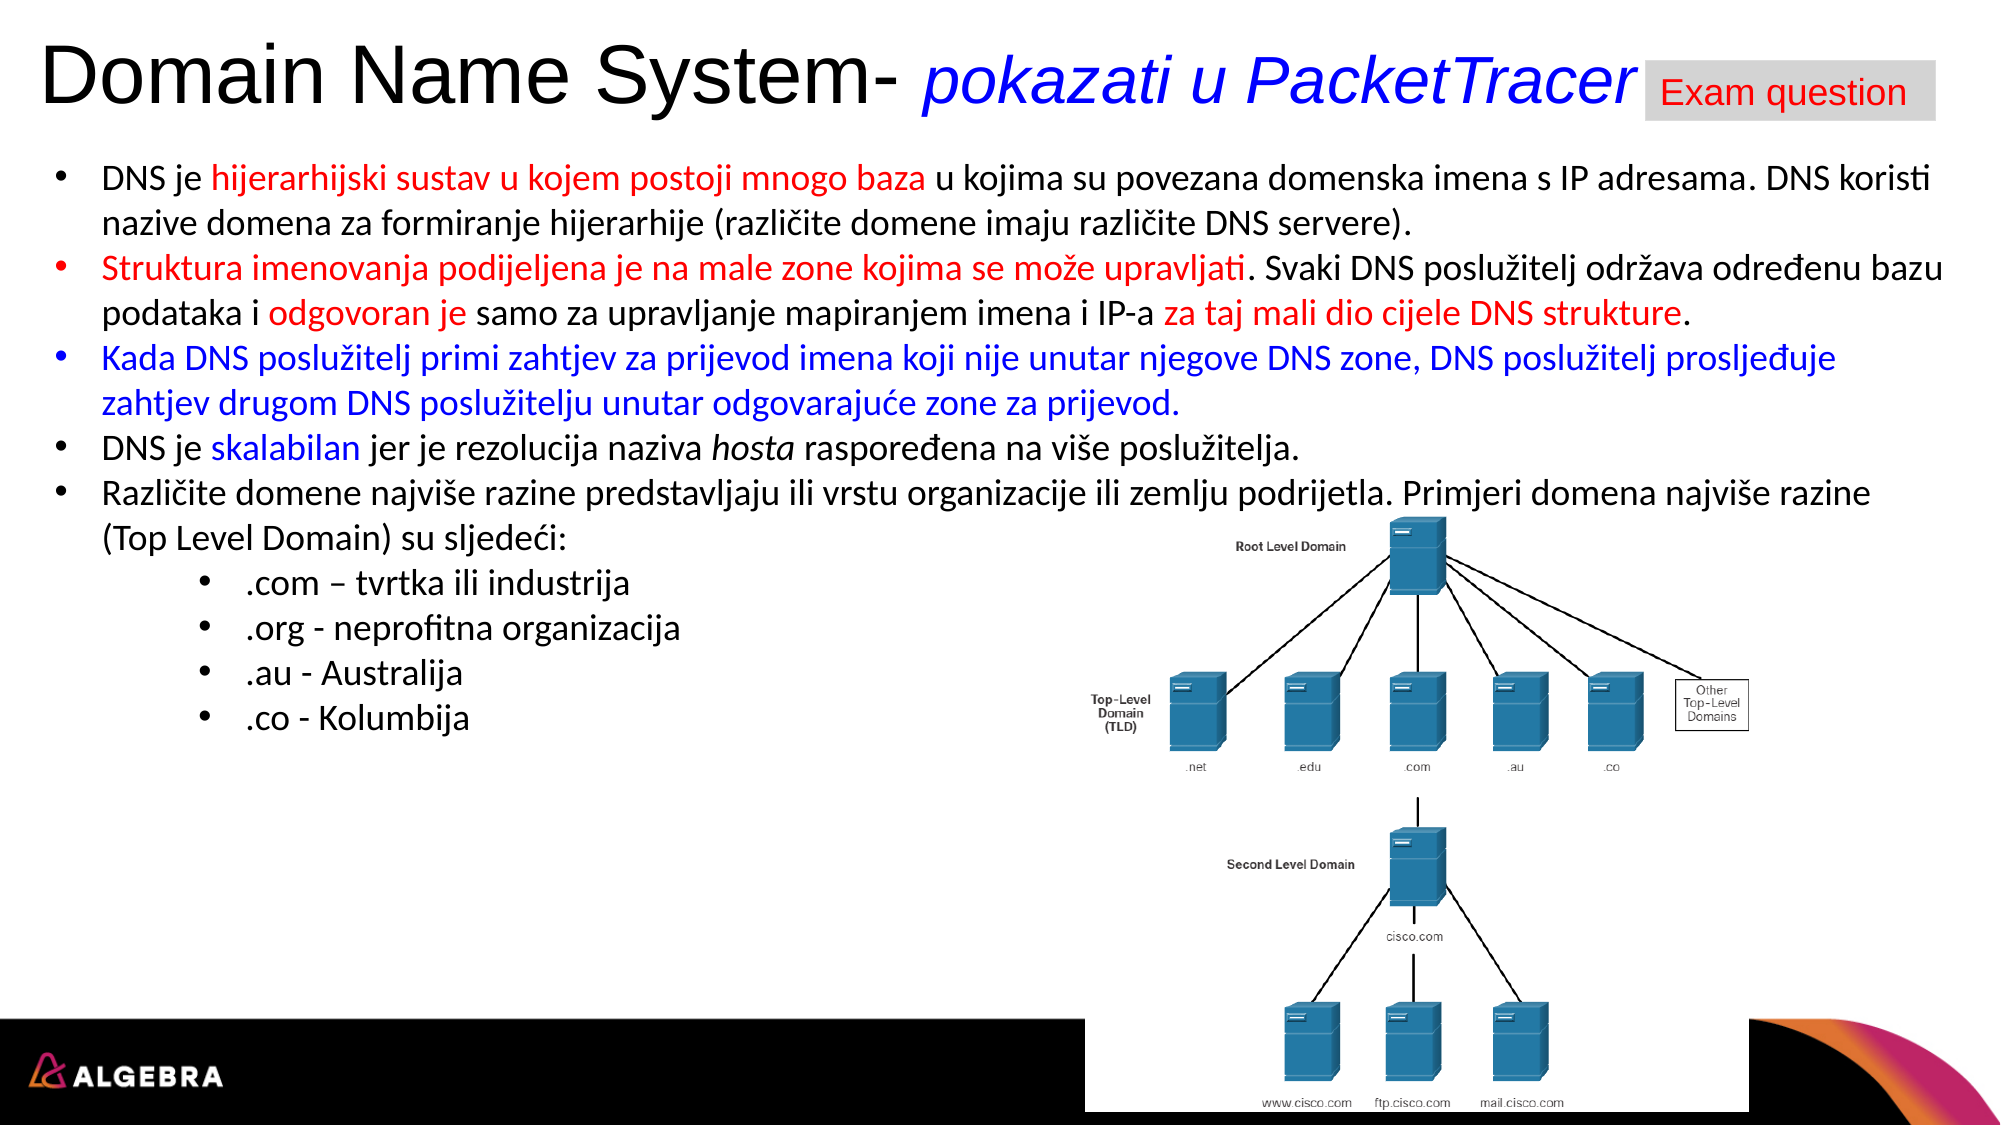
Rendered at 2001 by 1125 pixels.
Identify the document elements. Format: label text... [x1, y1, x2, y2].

text_box Exam question [1645, 60, 1936, 121]
text_box DNS je hijerarhijski sustav u kojem postoji mnogo baza u kojima su povezana domenska imena s IP adresama. DNS koristi nazive domena za formiranje hijerarhije (različite domene imaju različite DNS servere). Struktura imenovanja podijeljena je na male zone kojima se može upravljati. Svaki DNS poslužitelj održava određenu bazu podataka i odgovoran je samo za upravljanje mapiranjem imena i IP-a za taj mali dio cijele DNS strukture. Kada DNS poslužitelj primi zahtjev za prijevod imena koji nije unutar njegove DNS zone, DNS poslužitelj prosljeđuje zahtjev drugom DNS poslužitelju unutar odgovarajuće zone za prijevod. DNS je skalabilan jer je rezolucija naziva hosta raspoređena na više poslužitelja. Različite domene najviše razine predstavljaju ili vrstu organizacije ili zemlju podrijetla. Primjeri domena najviše razine (Top Level Domain) su sljedeći: .com – tvrtka ili industrija .org - neprofitna organizacija .au - Australija .co - Kolumbija [39, 145, 1960, 746]
title Domain Name System- pokazati u PacketTracer [39, 23, 1990, 200]
picture [0, 0, 2001, 1125]
